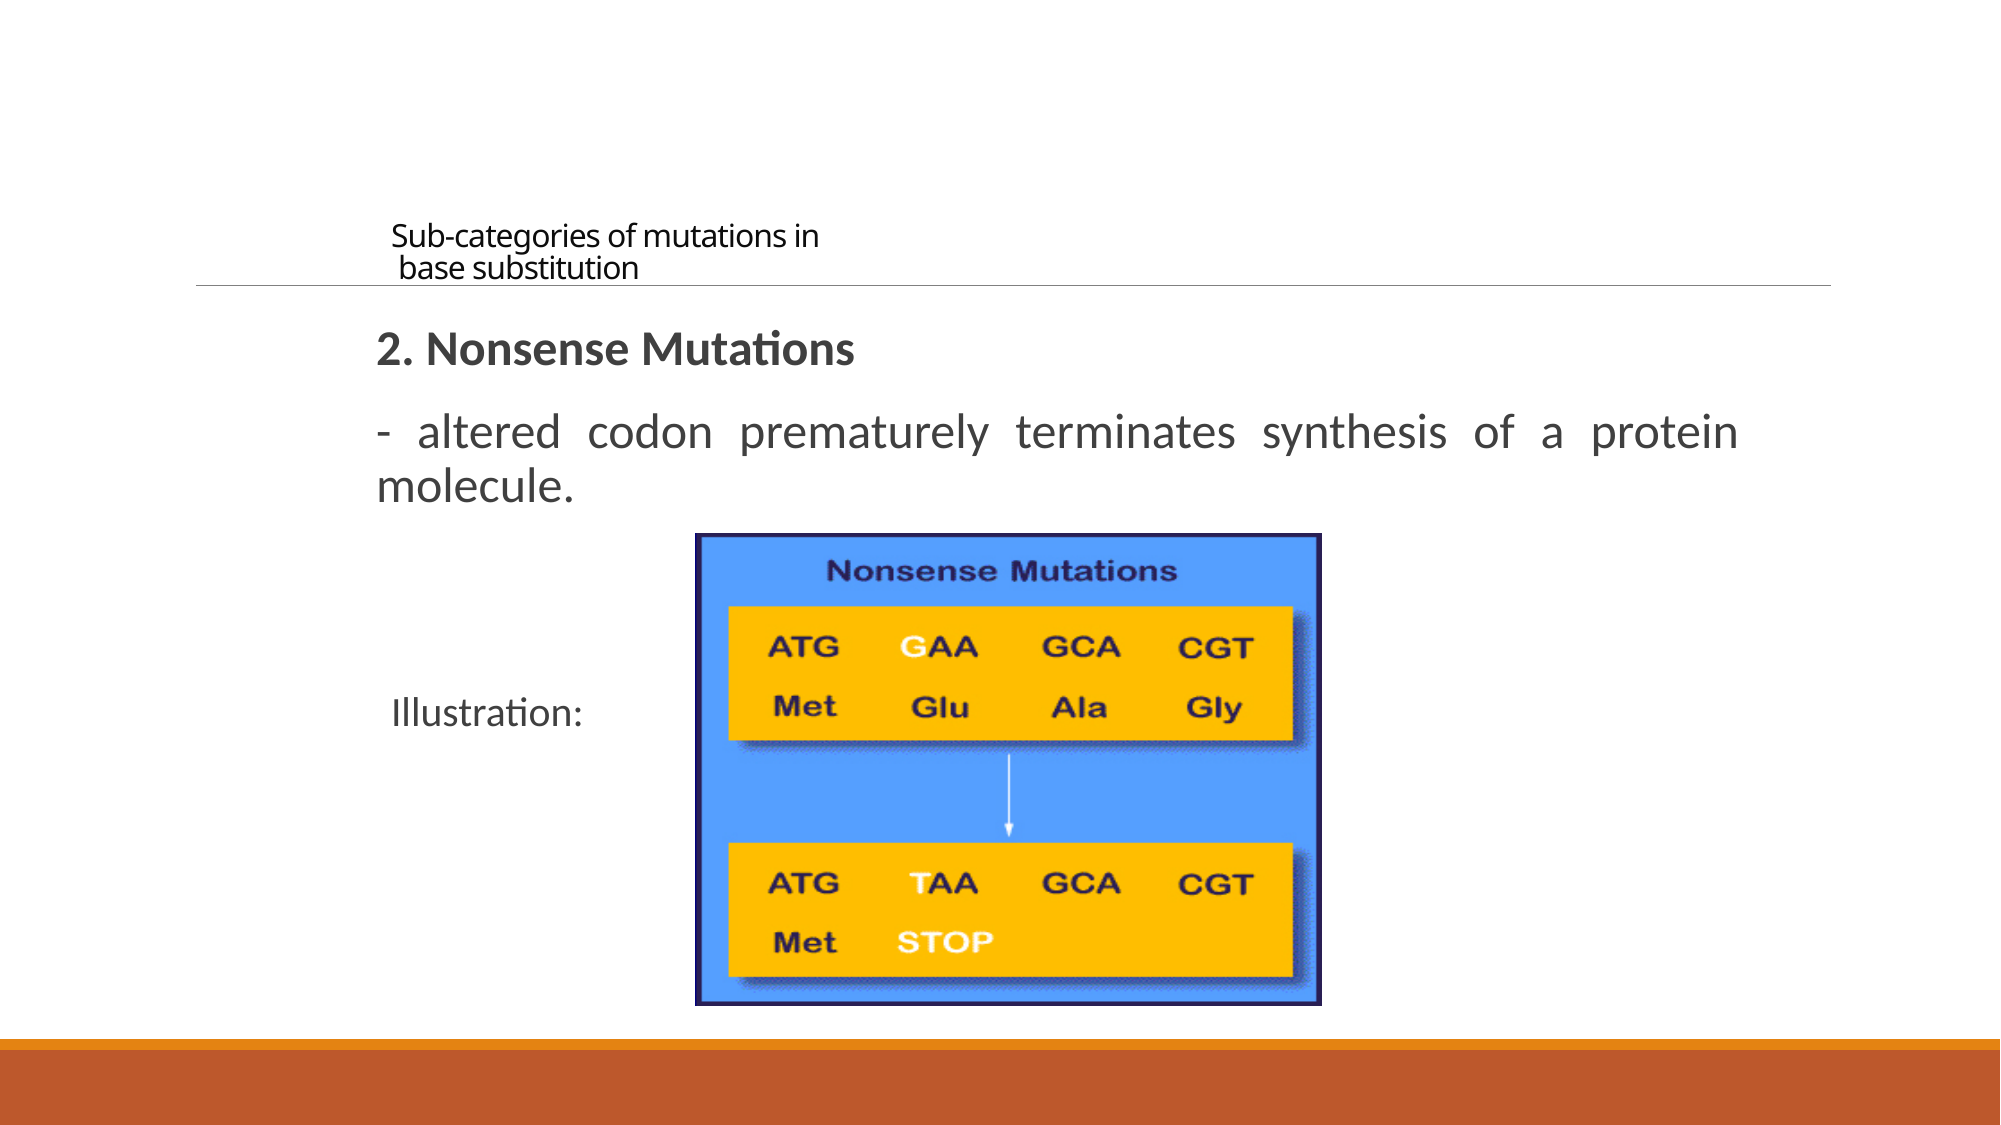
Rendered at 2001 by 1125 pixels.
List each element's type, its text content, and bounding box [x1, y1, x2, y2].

title Sub-categories of mutations in base substitution [376, 212, 1572, 294]
picture [694, 532, 1322, 1006]
list 2. Nonsense Mutations - altered codon prematurely terminates synthesis of a protein molecule. Illustration: [376, 314, 1740, 1125]
